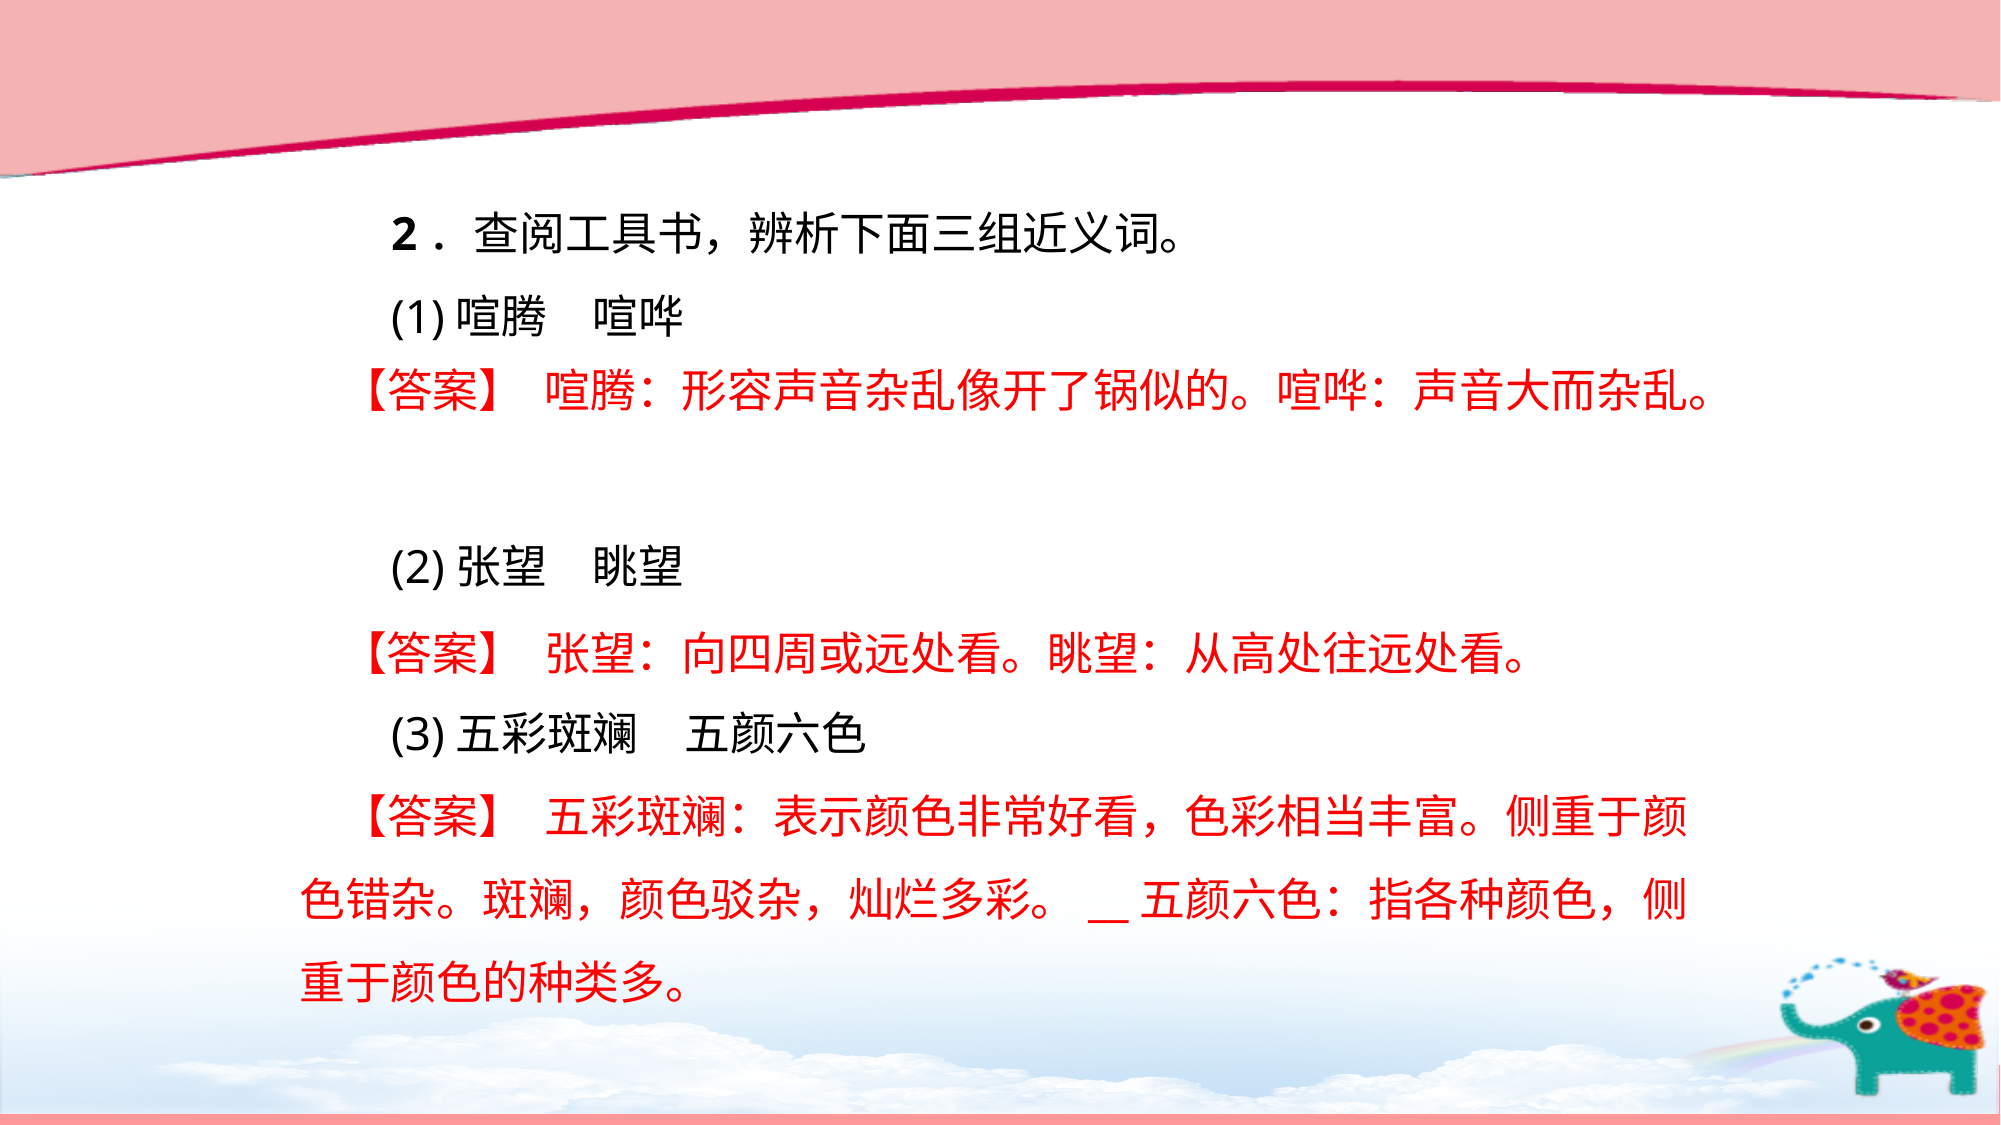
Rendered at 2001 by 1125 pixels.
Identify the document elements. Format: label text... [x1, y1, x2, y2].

text_box 2．查阅工具书，辨析下面三组近义词。 (1)喧腾 喧哗 (2)张望 眺望 (3)五彩斑斓 五颜六色 [284, 425, 1726, 751]
text_box 2．查阅工具书，辨析下面三组近义词。 (1)喧腾 喧哗 (2)张望 眺望 (3)五彩斑斓 五颜六色 [284, 168, 1726, 326]
picture [0, 0, 2001, 185]
text_box 【答案】 张望：向四周或远处看。眺望：从高处往远处看。 [284, 589, 1643, 688]
text_box 【答案】 五彩斑斓：表示颜色非常好看，色彩相当丰富。侧重于颜色错杂。斑斓，颜色驳杂，灿烂多彩。__五颜六色：指各种颜色，侧重于颜色的种类多。 [284, 751, 1726, 1017]
text_box 【答案】 喧腾：形容声音杂乱像开了锅似的。喧哗：声音大而杂乱。 [284, 326, 1726, 425]
picture [0, 893, 1999, 1114]
